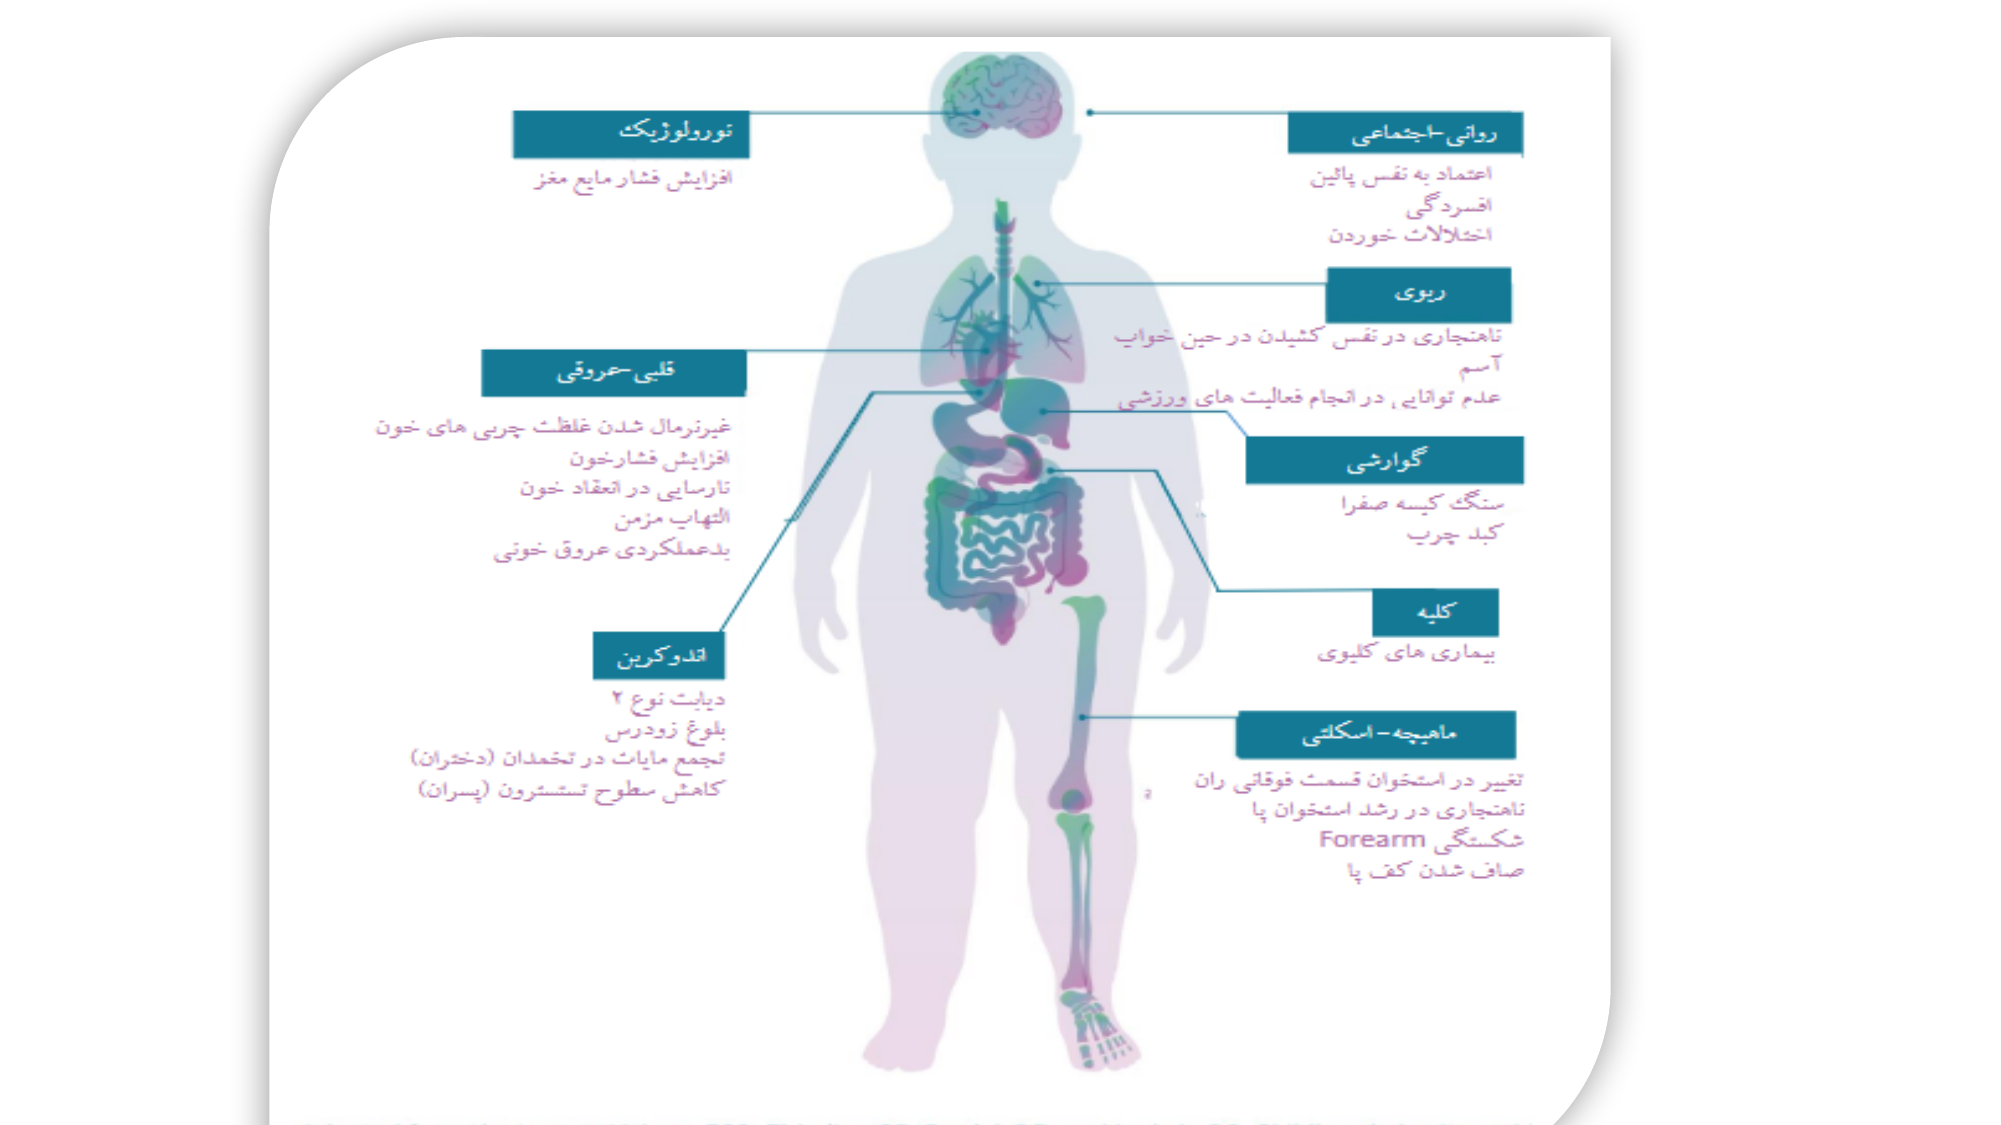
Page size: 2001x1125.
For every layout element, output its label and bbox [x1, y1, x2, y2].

picture [276, 44, 1604, 1125]
